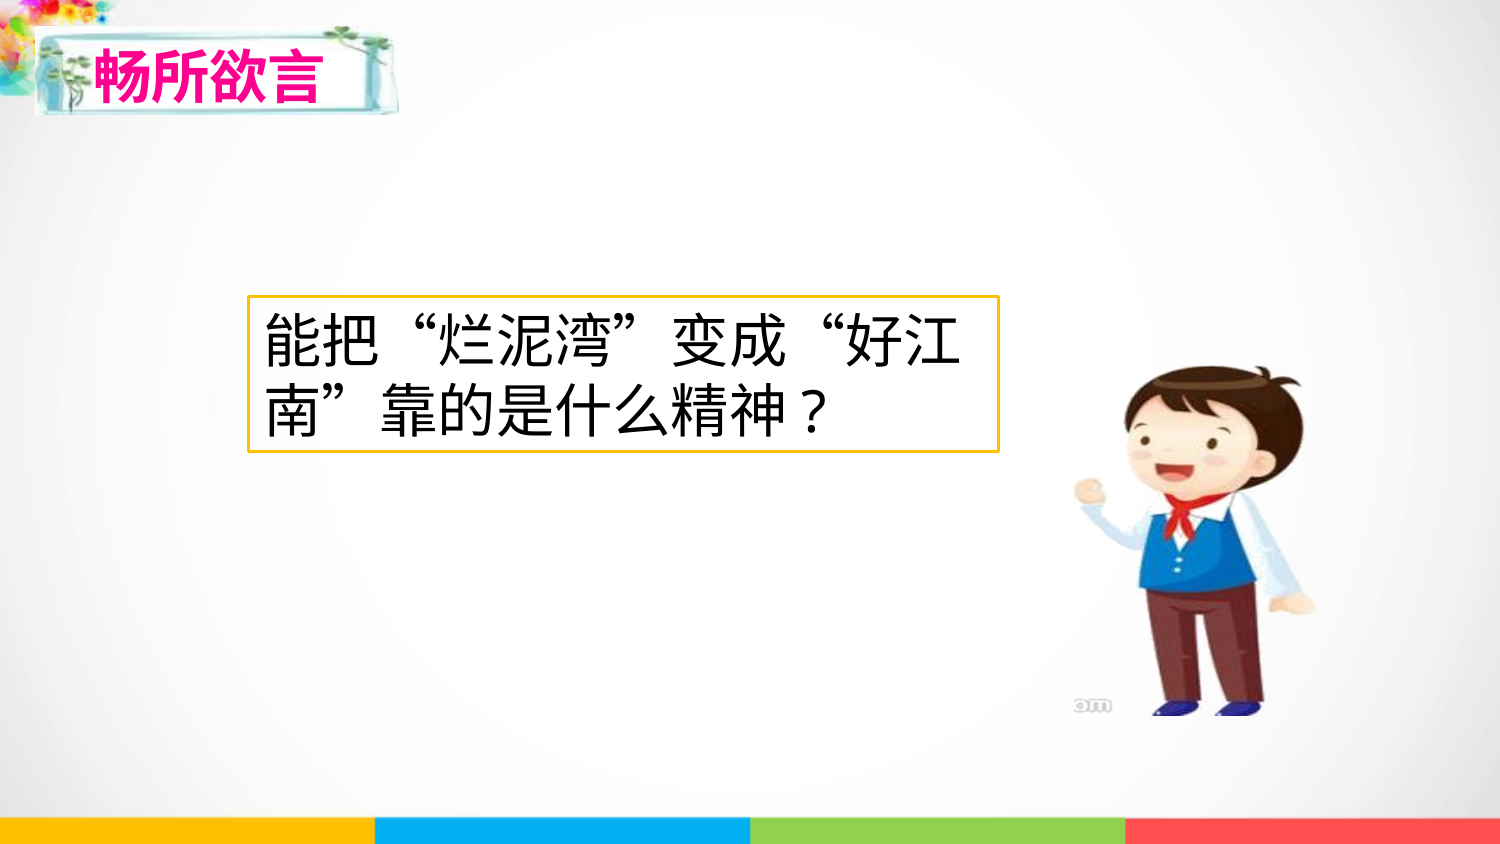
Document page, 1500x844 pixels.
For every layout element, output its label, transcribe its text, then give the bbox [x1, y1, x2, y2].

text_box 能把“烂泥湾”变成“好江南”靠的是什么精神? [248, 296, 999, 452]
picture [0, 0, 1500, 844]
